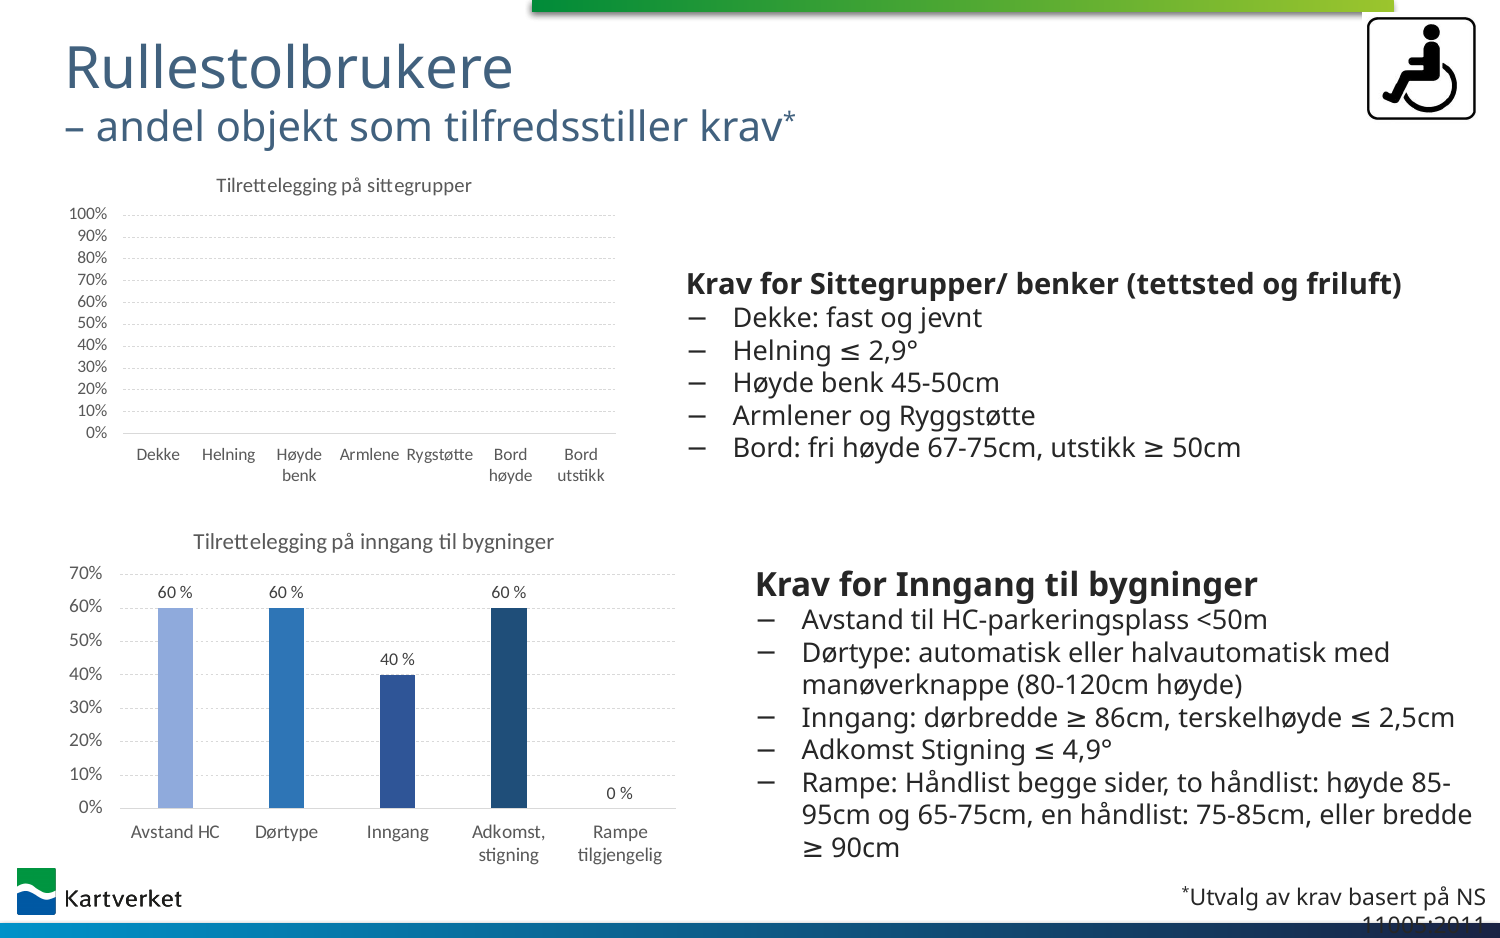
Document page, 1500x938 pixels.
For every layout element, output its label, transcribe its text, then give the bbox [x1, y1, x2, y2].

text_box *Utvalg av krav basert på NS 11005:2011 [1068, 873, 1500, 938]
picture [1362, 12, 1481, 126]
text_box Krav for Sittegrupper/ benker (tettsted og friluft) Dekke: fast og jevnt Helning ≤ 2,9° Høyde benk 45-50cm Armlener og Ryggstøtte Bord: fri høyde 67-75cm, utstikk ≥ 50cm [670, 258, 1418, 471]
text_box Rullestolbrukere – andel objekt som tilfredsstiller krav* [49, 25, 1431, 158]
picture [62, 166, 626, 492]
picture [62, 520, 687, 874]
text_box Krav for Inngang til bygninger Avstand til HC-parkeringsplass <50m Dørtype: automatisk eller halvautomatisk med manøverknappe (80-120cm høyde) Inngang: dørbredde ≥ 86cm, terskelhøyde ≤ 2,5cm Adkomst Stigning ≤ 4,9° Rampe: Håndlist begge sider, to håndlist: høyde 85-95cm og 65-75cm, en håndlist: 75-85cm, eller bredde ≥ 90cm [740, 555, 1491, 870]
